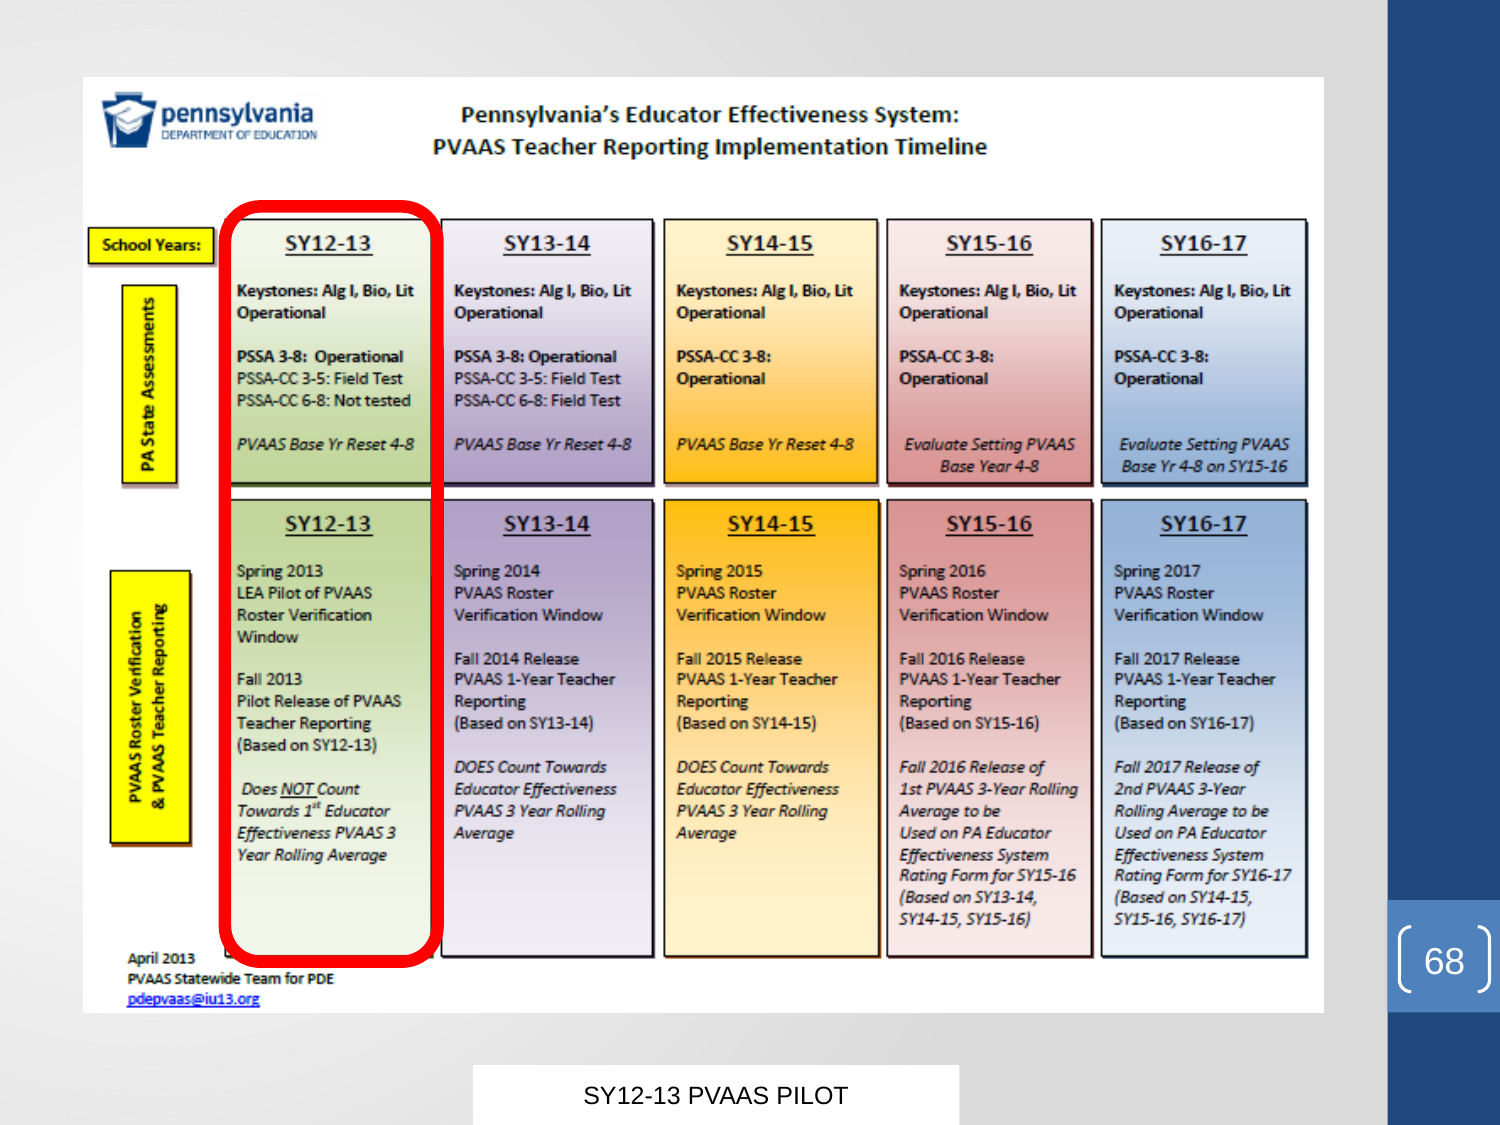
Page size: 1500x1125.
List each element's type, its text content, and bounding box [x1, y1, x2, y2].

footer SY12-13 PVAAS PILOT [473, 1065, 960, 1125]
slide_number 68 [1397, 925, 1492, 994]
picture [83, 77, 1325, 1014]
